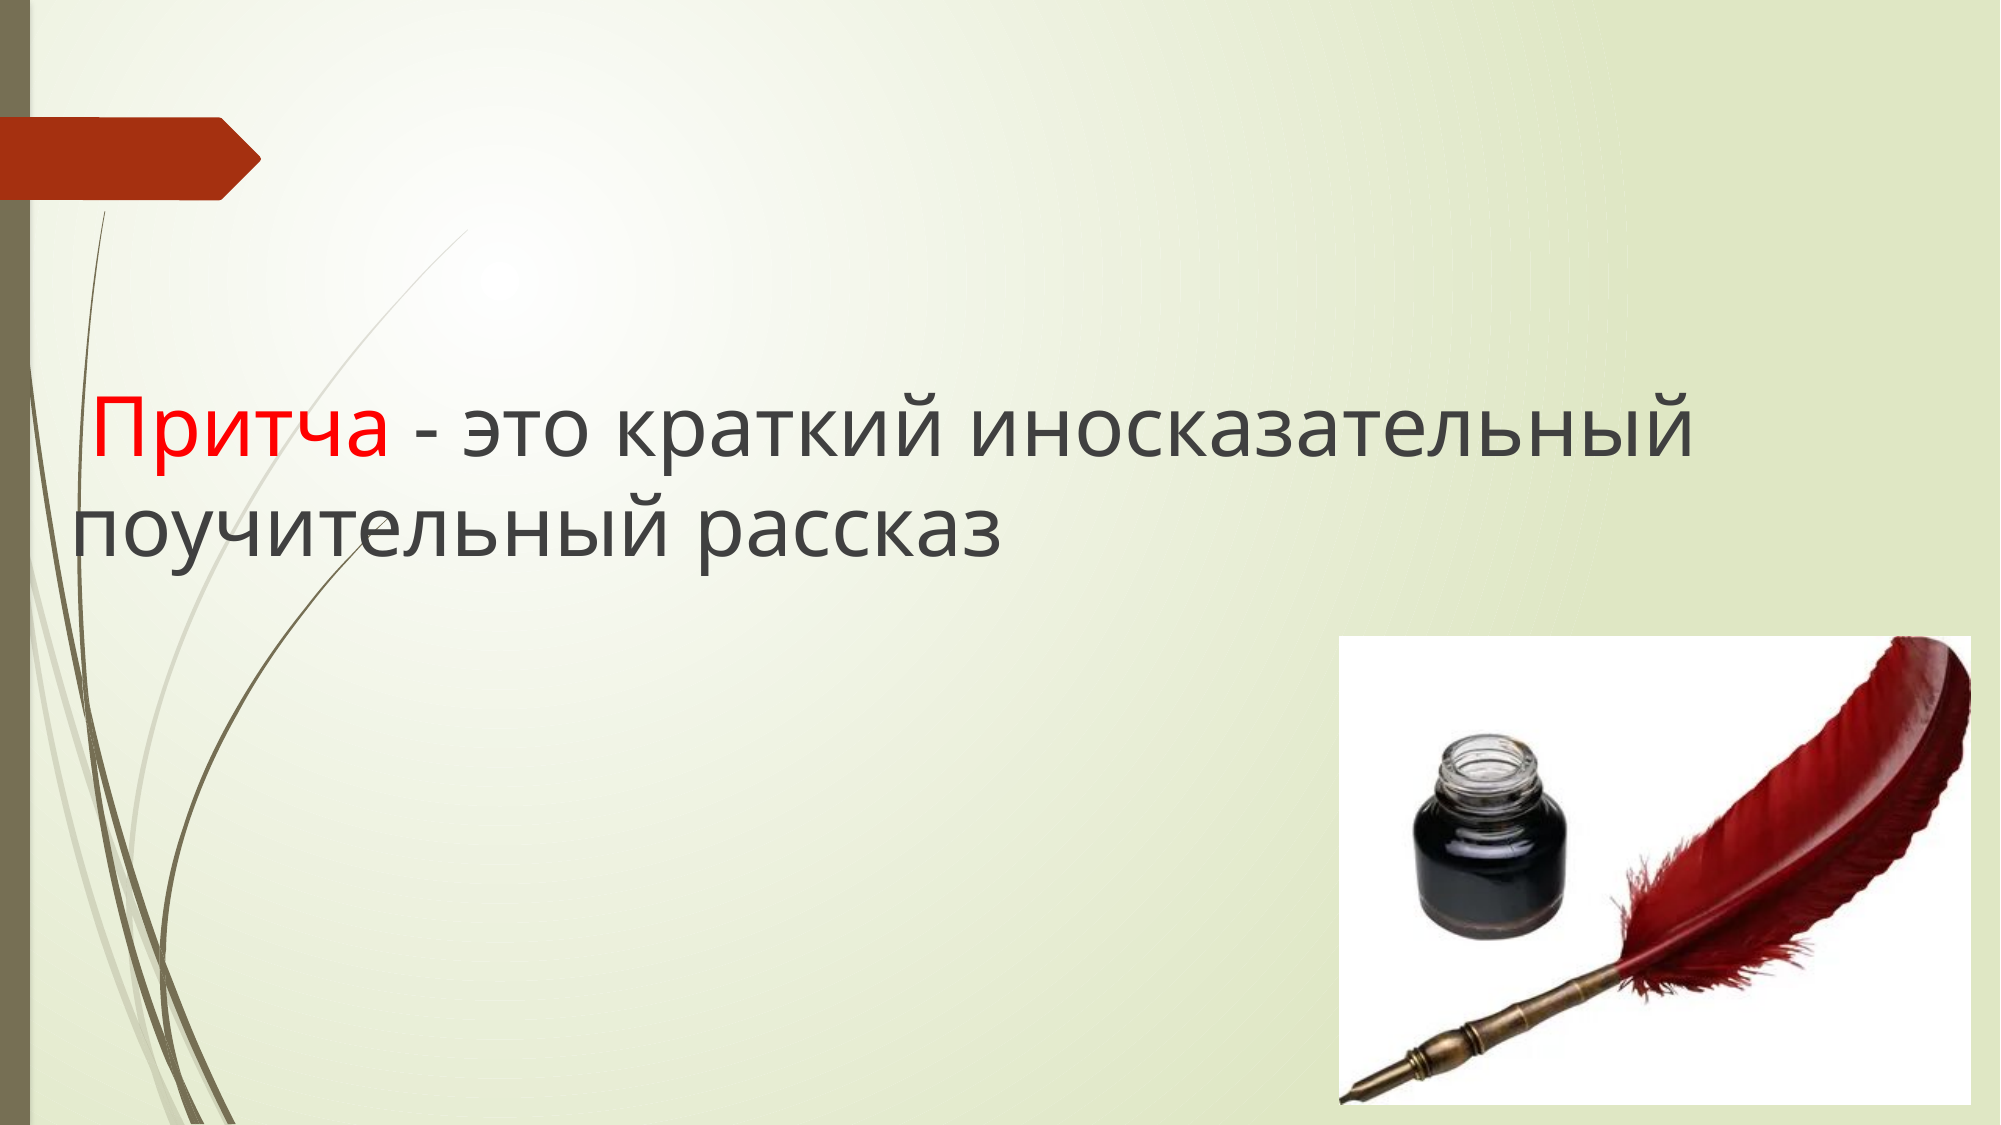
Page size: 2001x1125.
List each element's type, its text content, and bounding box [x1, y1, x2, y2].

list Притча - это краткий иносказательный поучительный рассказ [54, 299, 1863, 1014]
picture [1338, 636, 1971, 1105]
